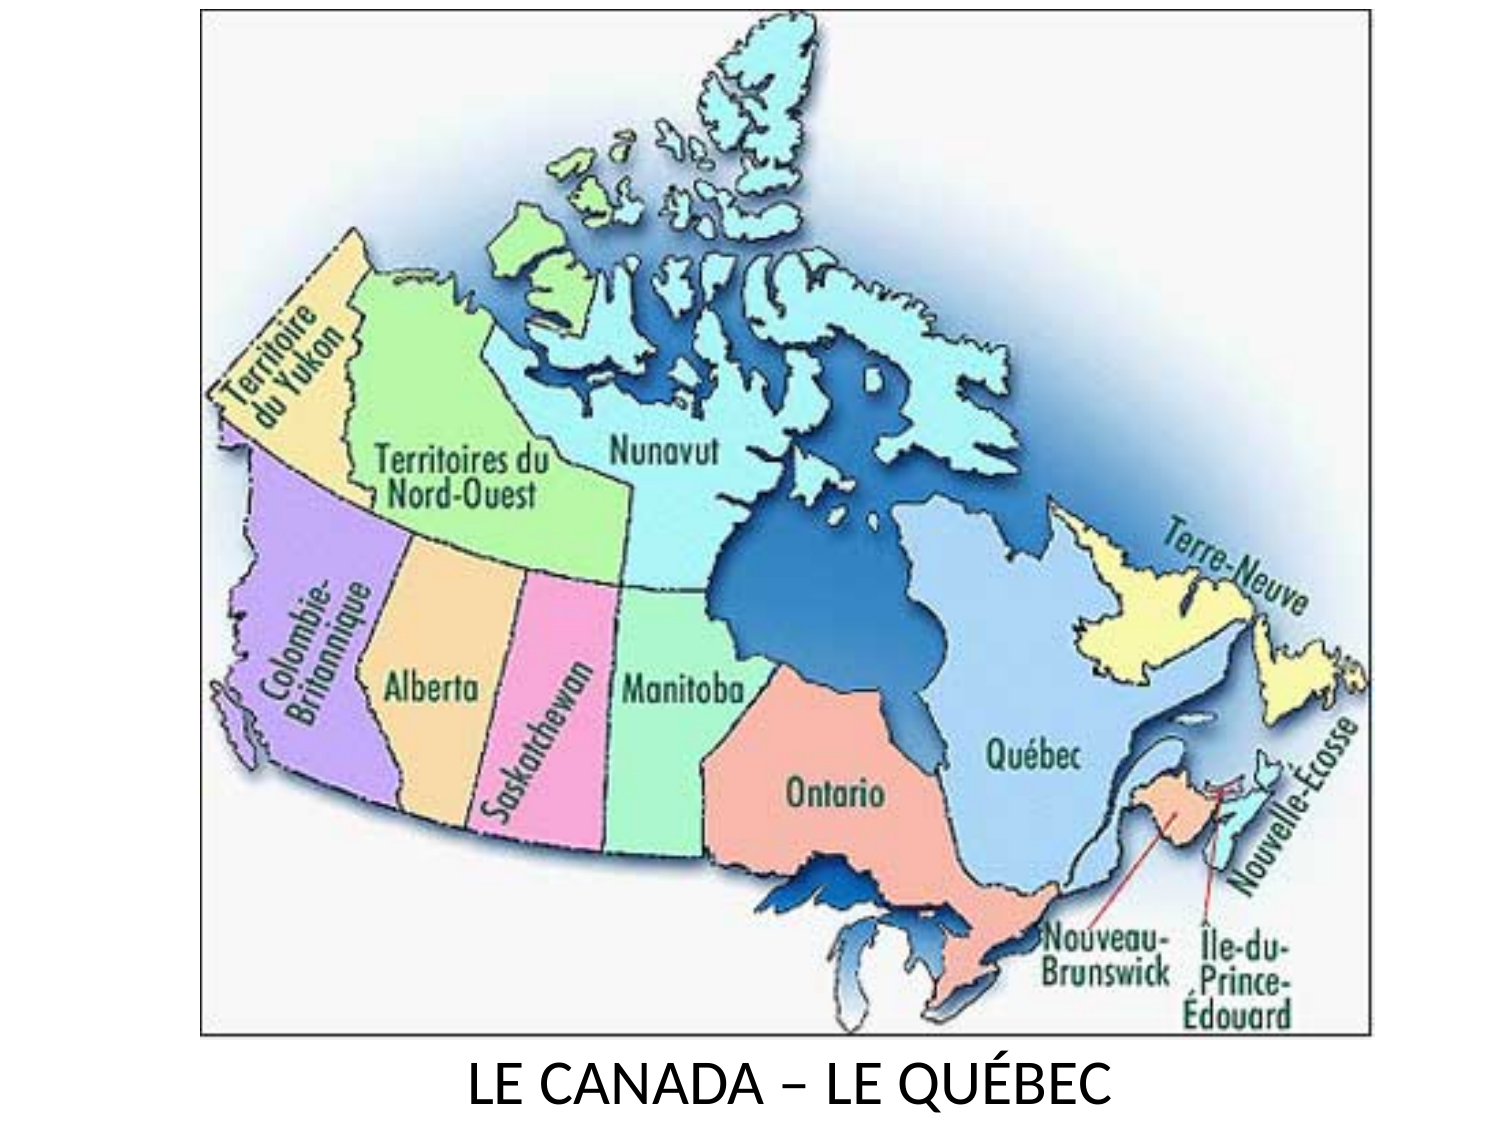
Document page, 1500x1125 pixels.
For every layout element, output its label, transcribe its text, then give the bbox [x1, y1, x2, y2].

list LE CANADA – LE QUÉBEC [75, 1032, 1425, 1125]
picture [199, 8, 1376, 1040]
